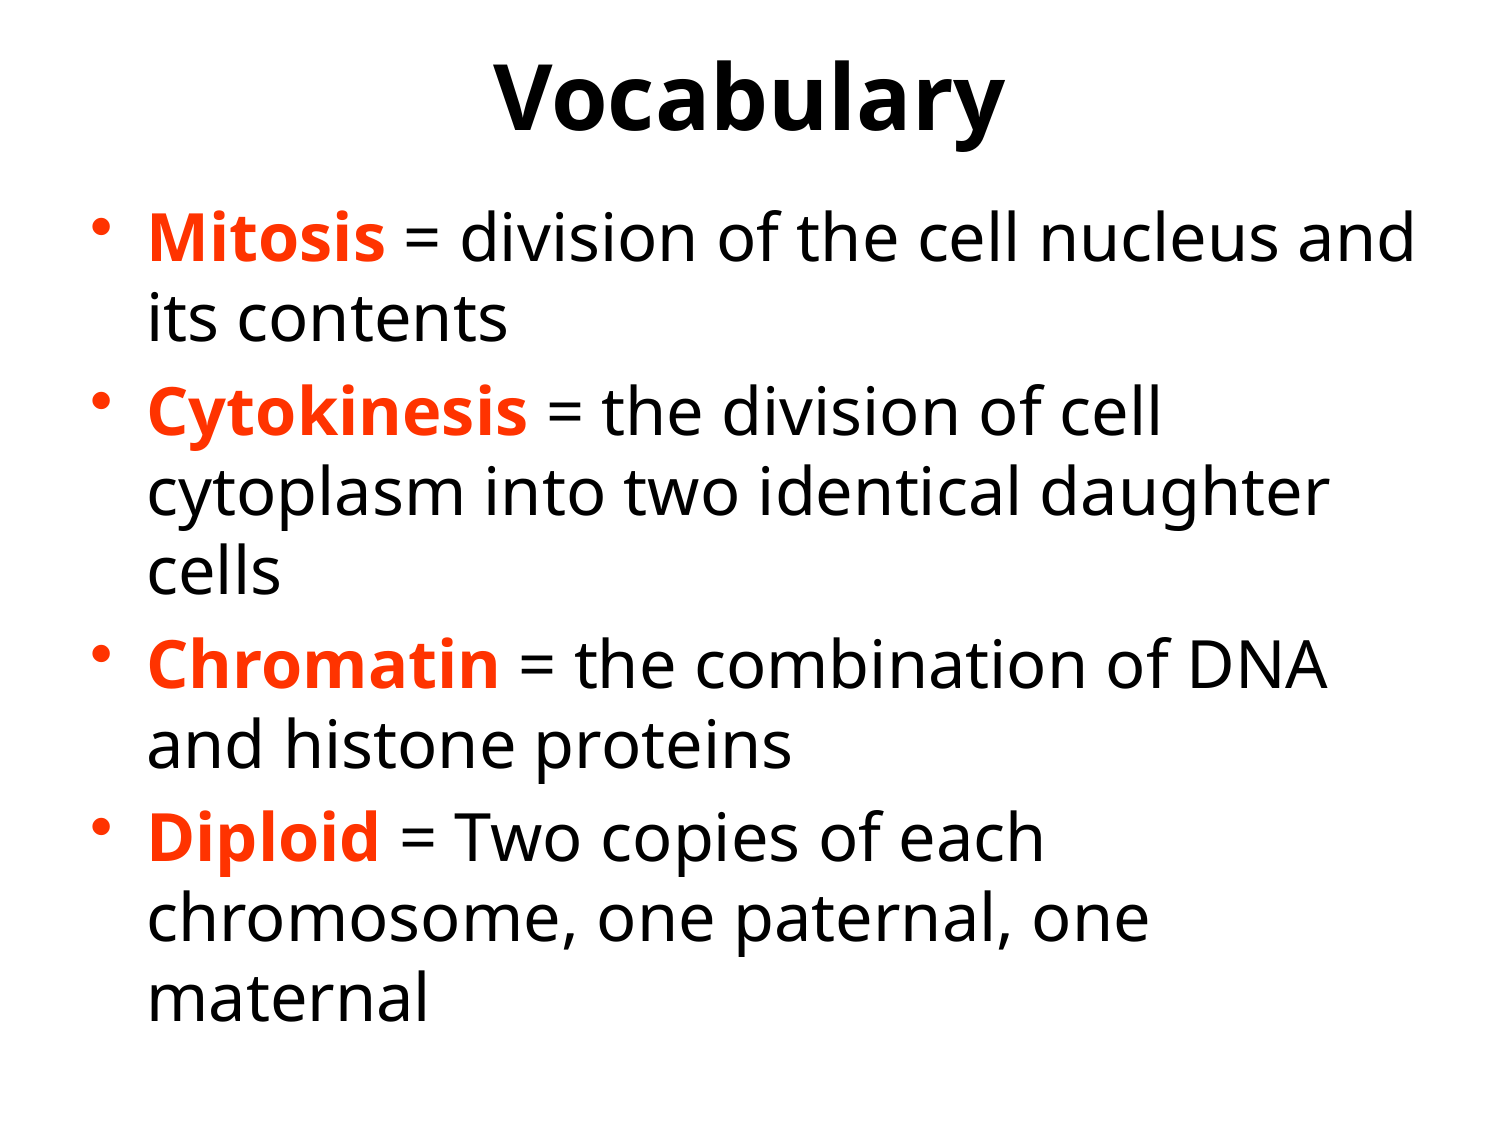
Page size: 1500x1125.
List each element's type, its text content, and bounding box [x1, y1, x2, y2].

title Vocabulary [74, 0, 1426, 187]
list Mitosis = division of the cell nucleus and its contents Cytokinesis = the division of cell cytoplasm into two identical daughter cells Chromatin = the combination of DNA and histone proteins Diploid = Two copies of each chromosome, one paternal, one maternal [74, 187, 1438, 1026]
